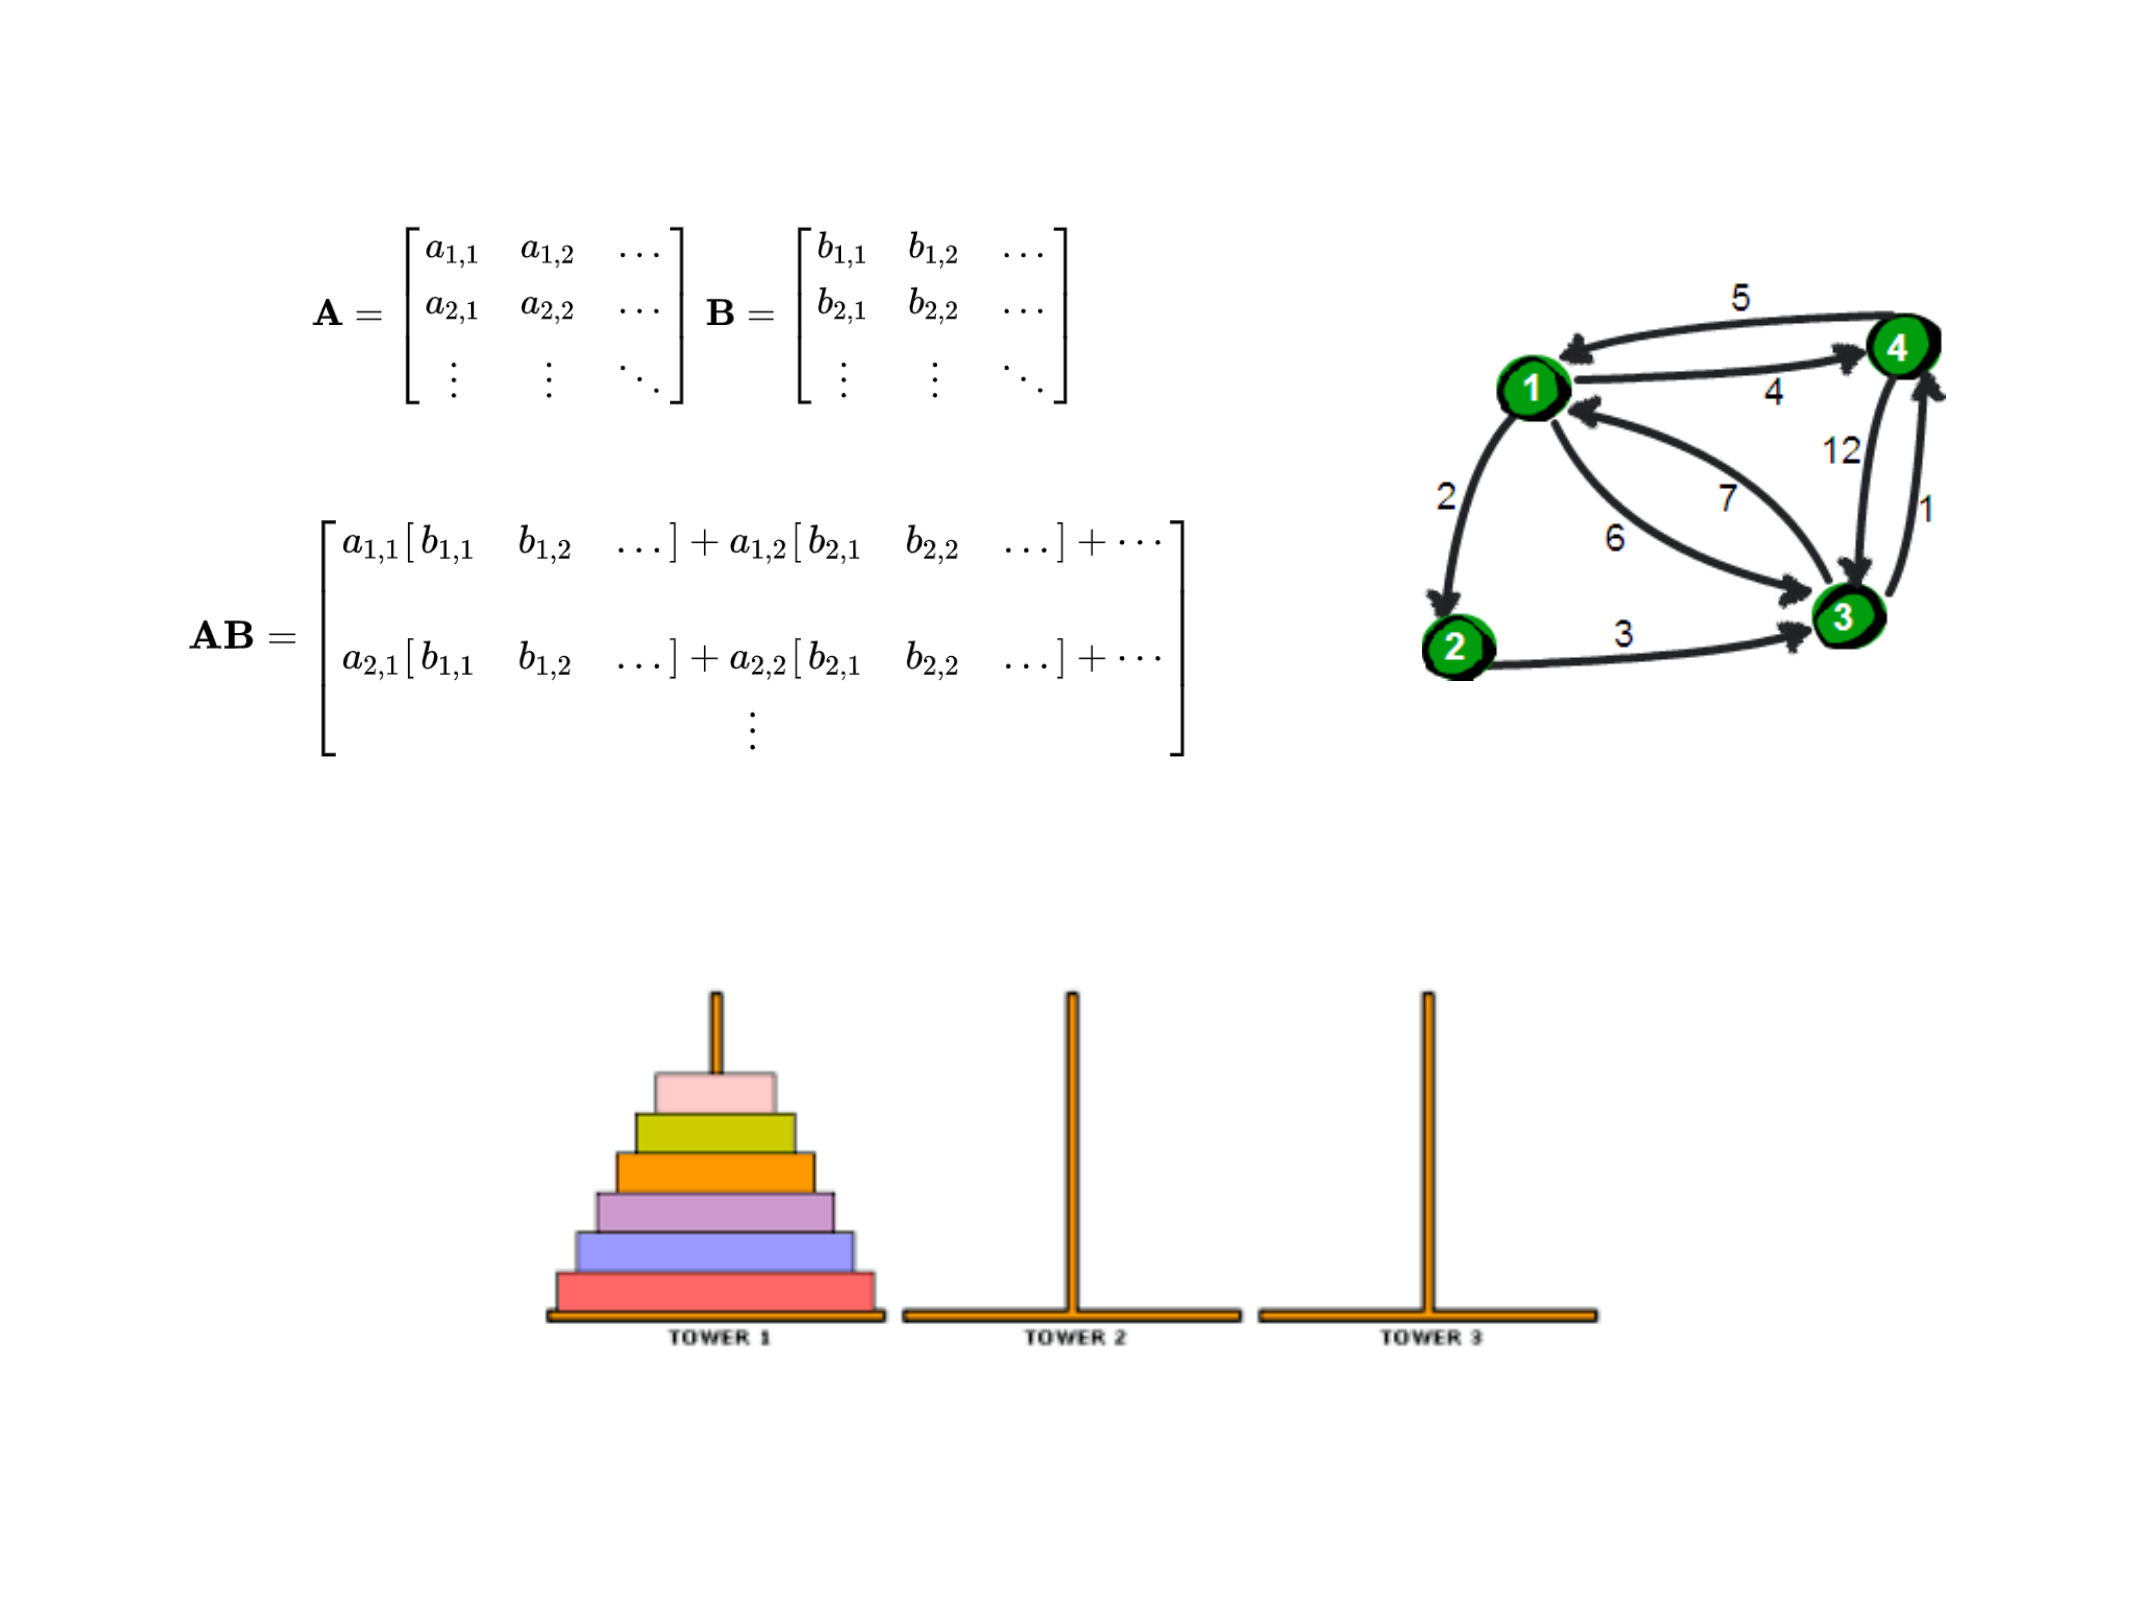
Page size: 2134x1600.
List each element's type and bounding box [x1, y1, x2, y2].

picture [187, 516, 1197, 769]
picture [493, 945, 1640, 1391]
picture [301, 209, 1084, 419]
picture [1422, 275, 1946, 681]
